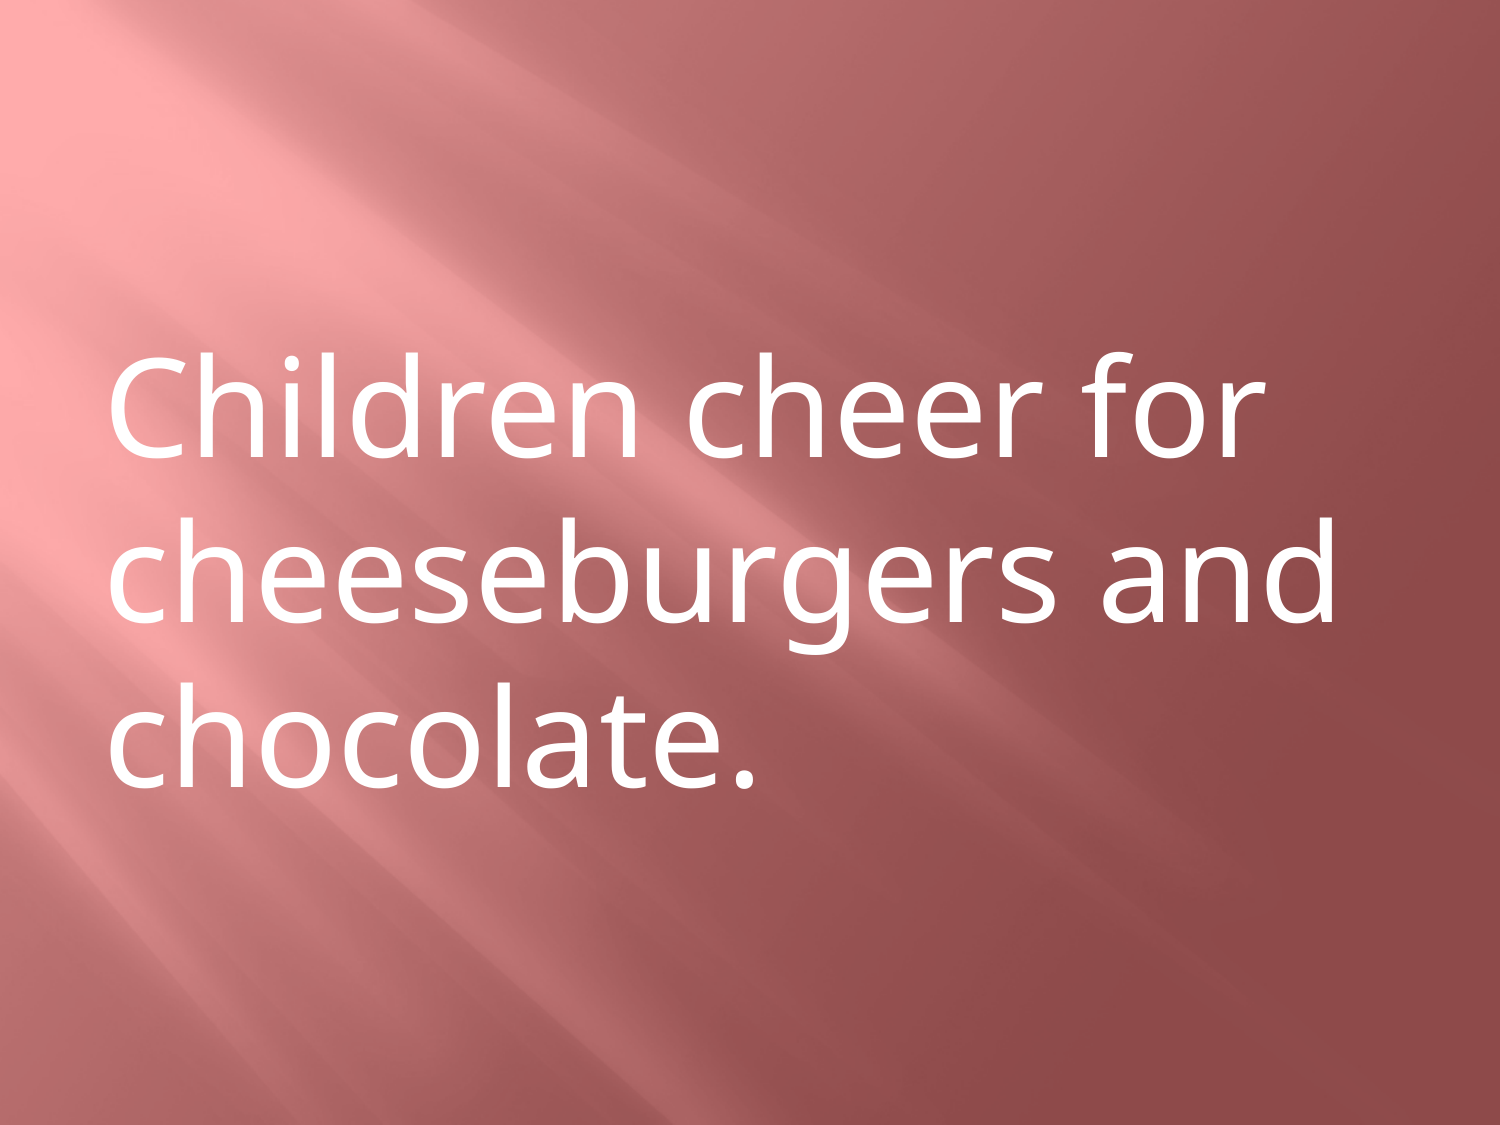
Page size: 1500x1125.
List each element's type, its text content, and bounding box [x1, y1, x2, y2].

text_box Children cheer for cheeseburgers and chocolate. [88, 312, 1378, 823]
